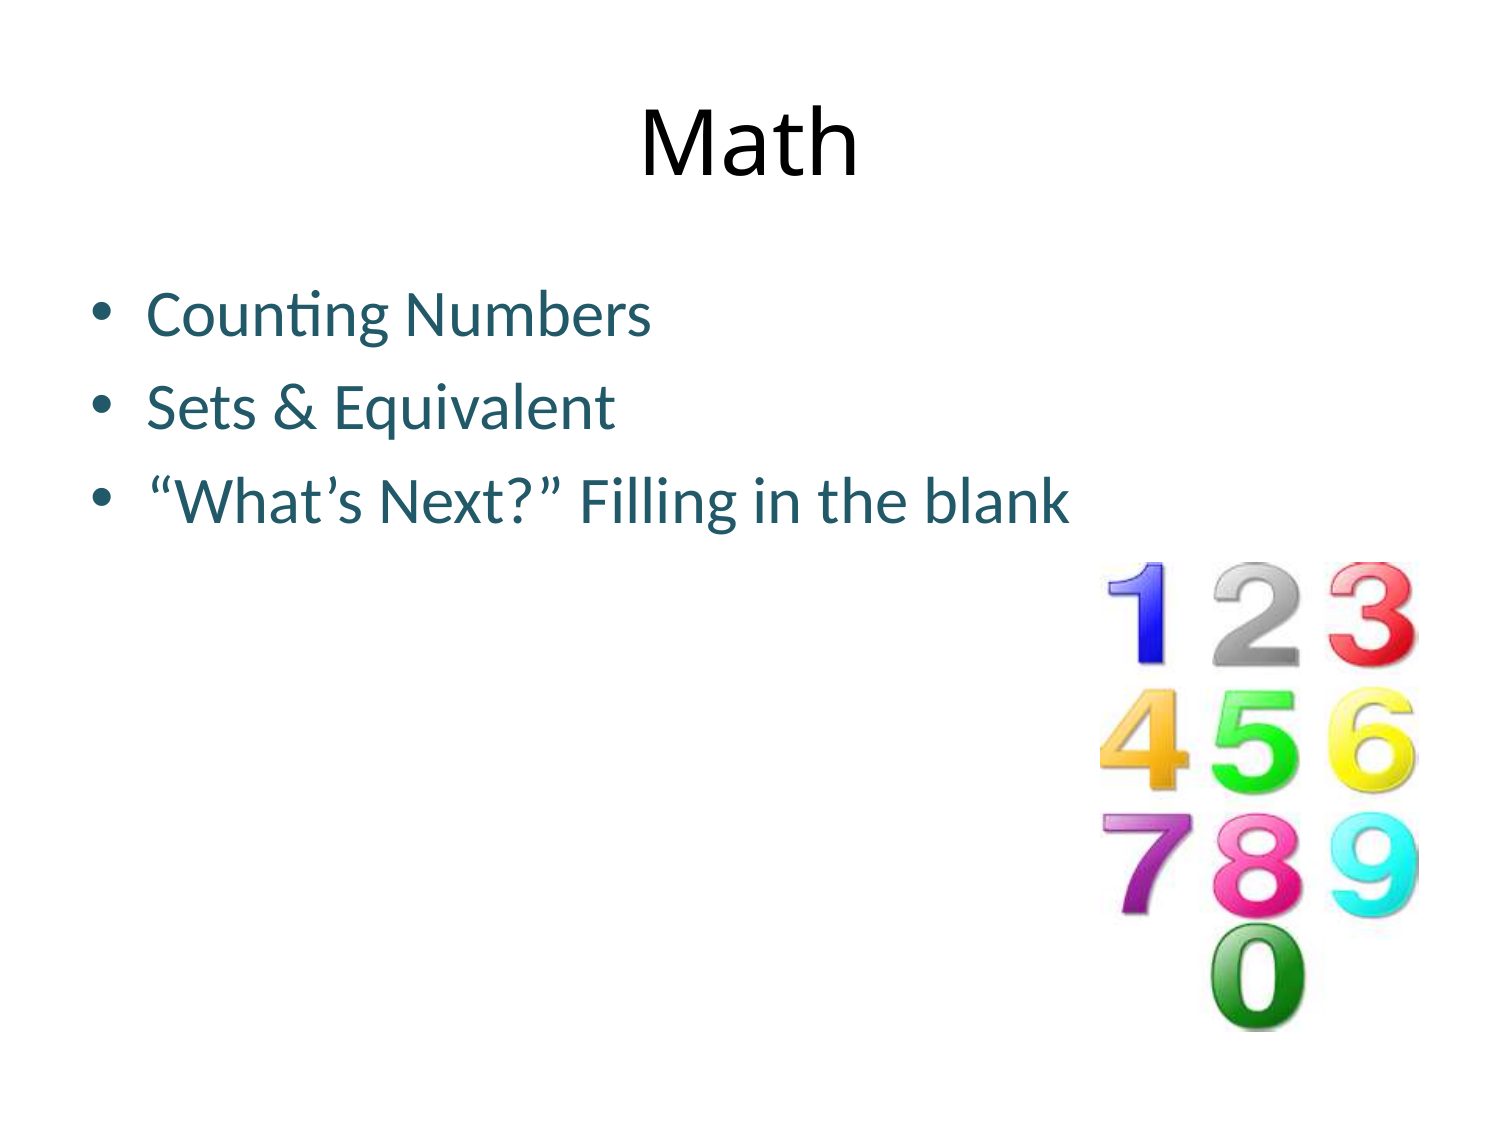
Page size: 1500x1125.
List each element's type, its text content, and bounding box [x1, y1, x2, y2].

title Math [75, 45, 1425, 233]
picture [1099, 562, 1419, 1032]
list Counting Numbers Sets & Equivalent “What’s Next?” Filling in the blank [75, 262, 1425, 1005]
